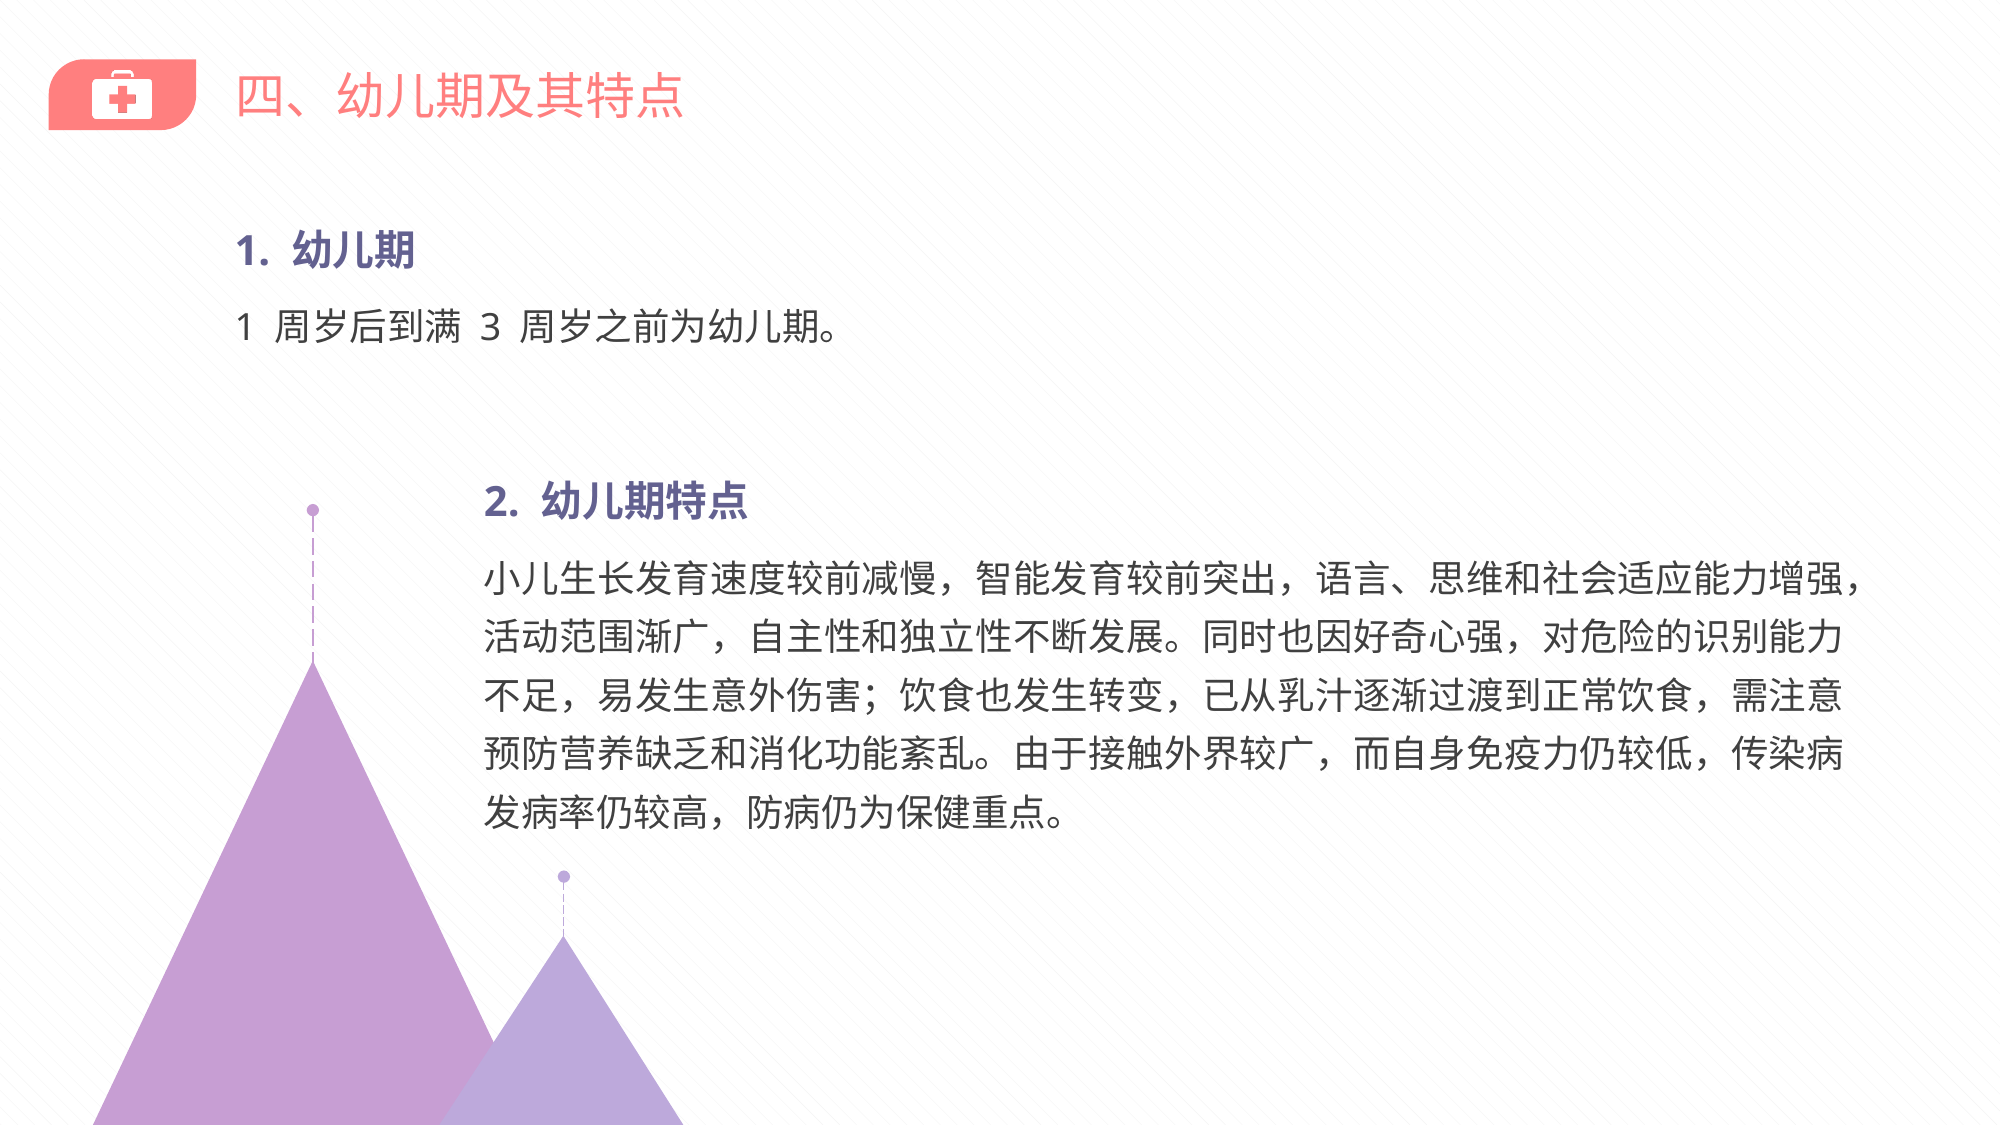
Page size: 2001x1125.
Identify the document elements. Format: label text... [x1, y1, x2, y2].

text_box [91, 659, 494, 1125]
text_box 1 周岁后到满 3 周岁之前为幼儿期。 [219, 282, 1815, 460]
text_box 1. 幼儿期 [219, 215, 551, 275]
text_box 2. 幼儿期特点 [469, 466, 927, 526]
text_box 小儿生长发育速度较前减慢，智能发育较前突出，语言、思维和社会适应能力增强，活动范围渐广，自主性和独立性不断发展。同时也因好奇心强，对危险的识别能力不足，易发生意外伤害；饮食也发生转变，已从乳汁逐渐过渡到正常饮食，需注意预防营养缺乏和消化功能紊乱。由于接触外界较广，而自身免疫力仍较低，传染病发病率仍较高，防病仍为保健重点。 [469, 533, 1859, 775]
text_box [48, 50, 1934, 139]
text_box [438, 934, 685, 1125]
